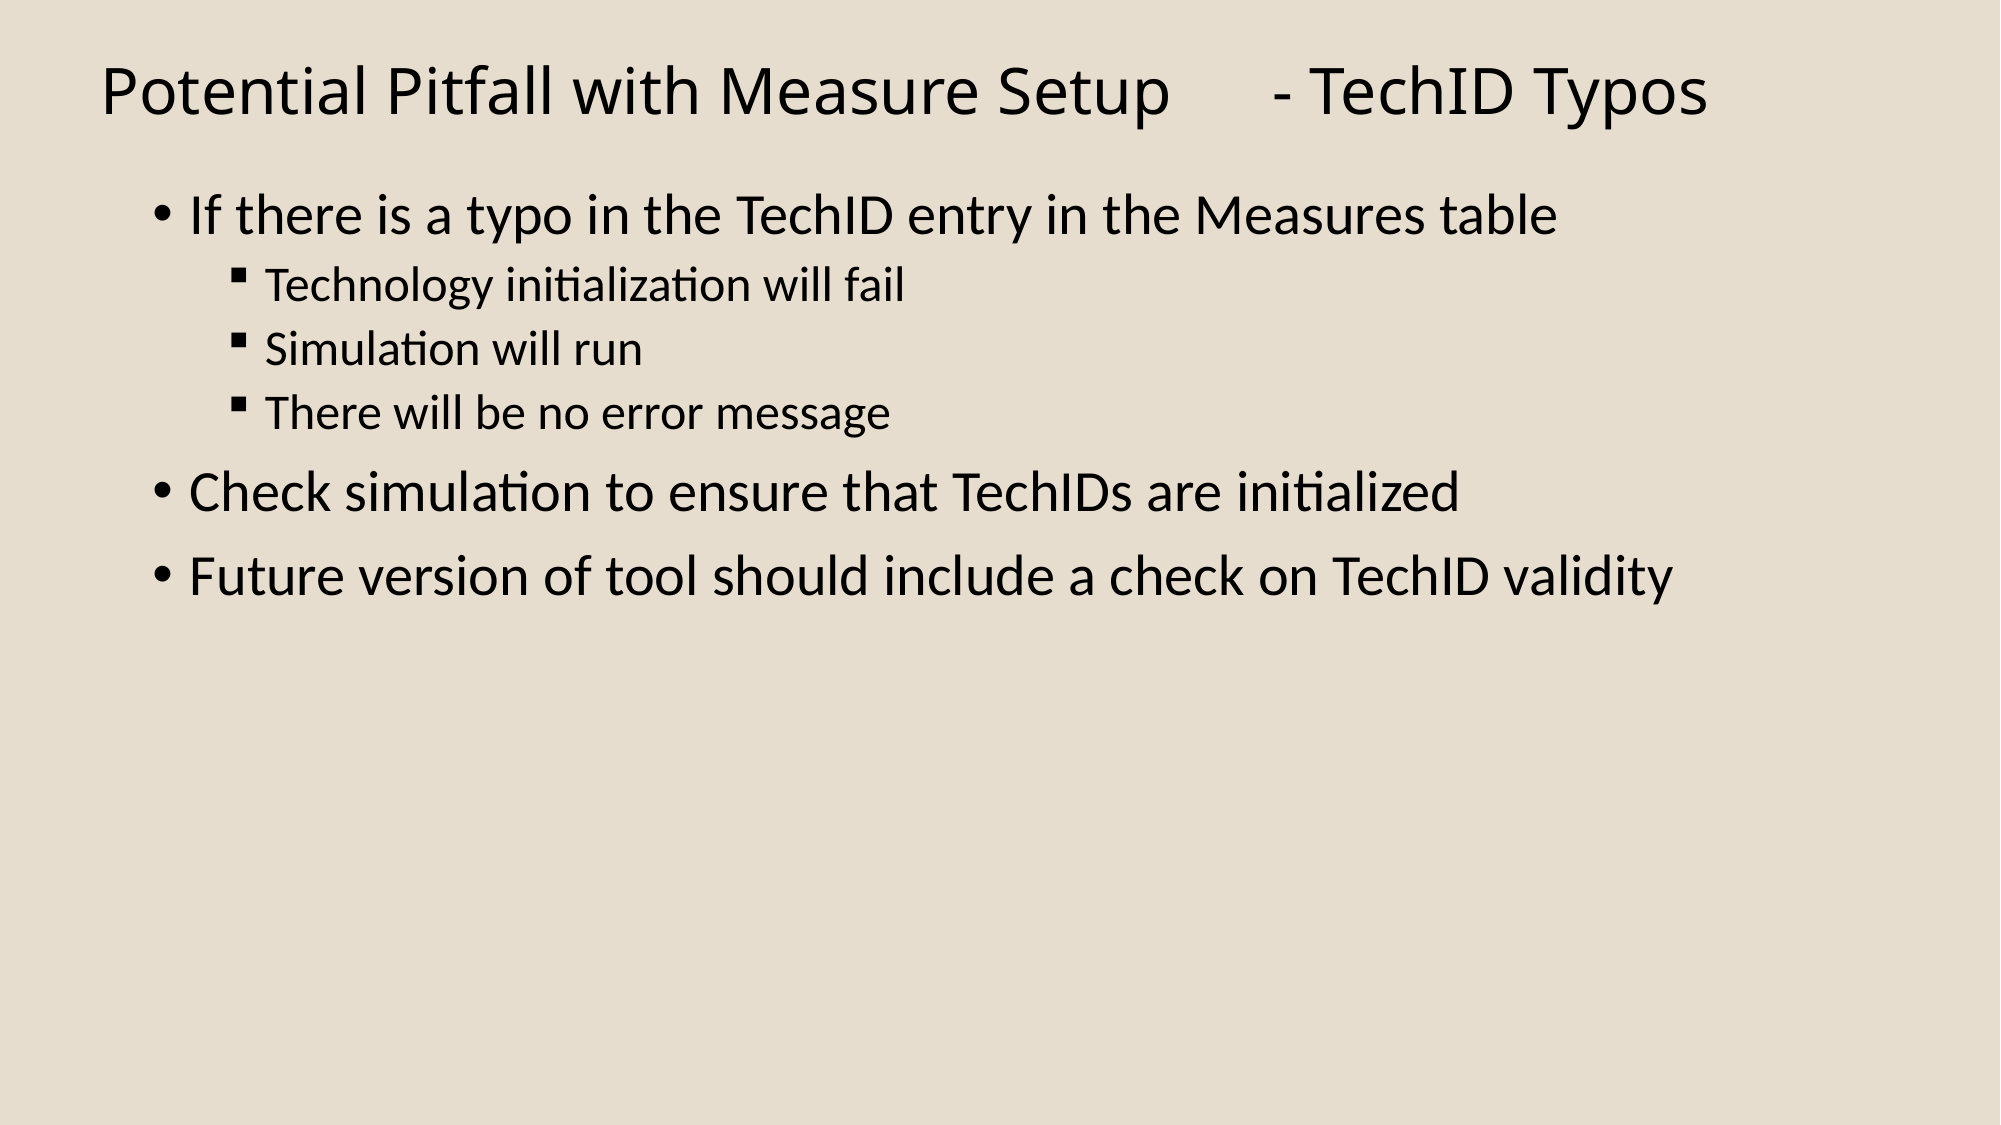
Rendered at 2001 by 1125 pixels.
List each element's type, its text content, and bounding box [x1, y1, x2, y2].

list If there is a typo in the TechID entry in the Measures table Technology initialization will fail Simulation will run There will be no error message Check simulation to ensure that TechIDs are initialized Future version of tool should include a check on TechID validity [137, 177, 1863, 1085]
title Potential Pitfall with Measure Setup - TechID Typos [85, 37, 1863, 150]
